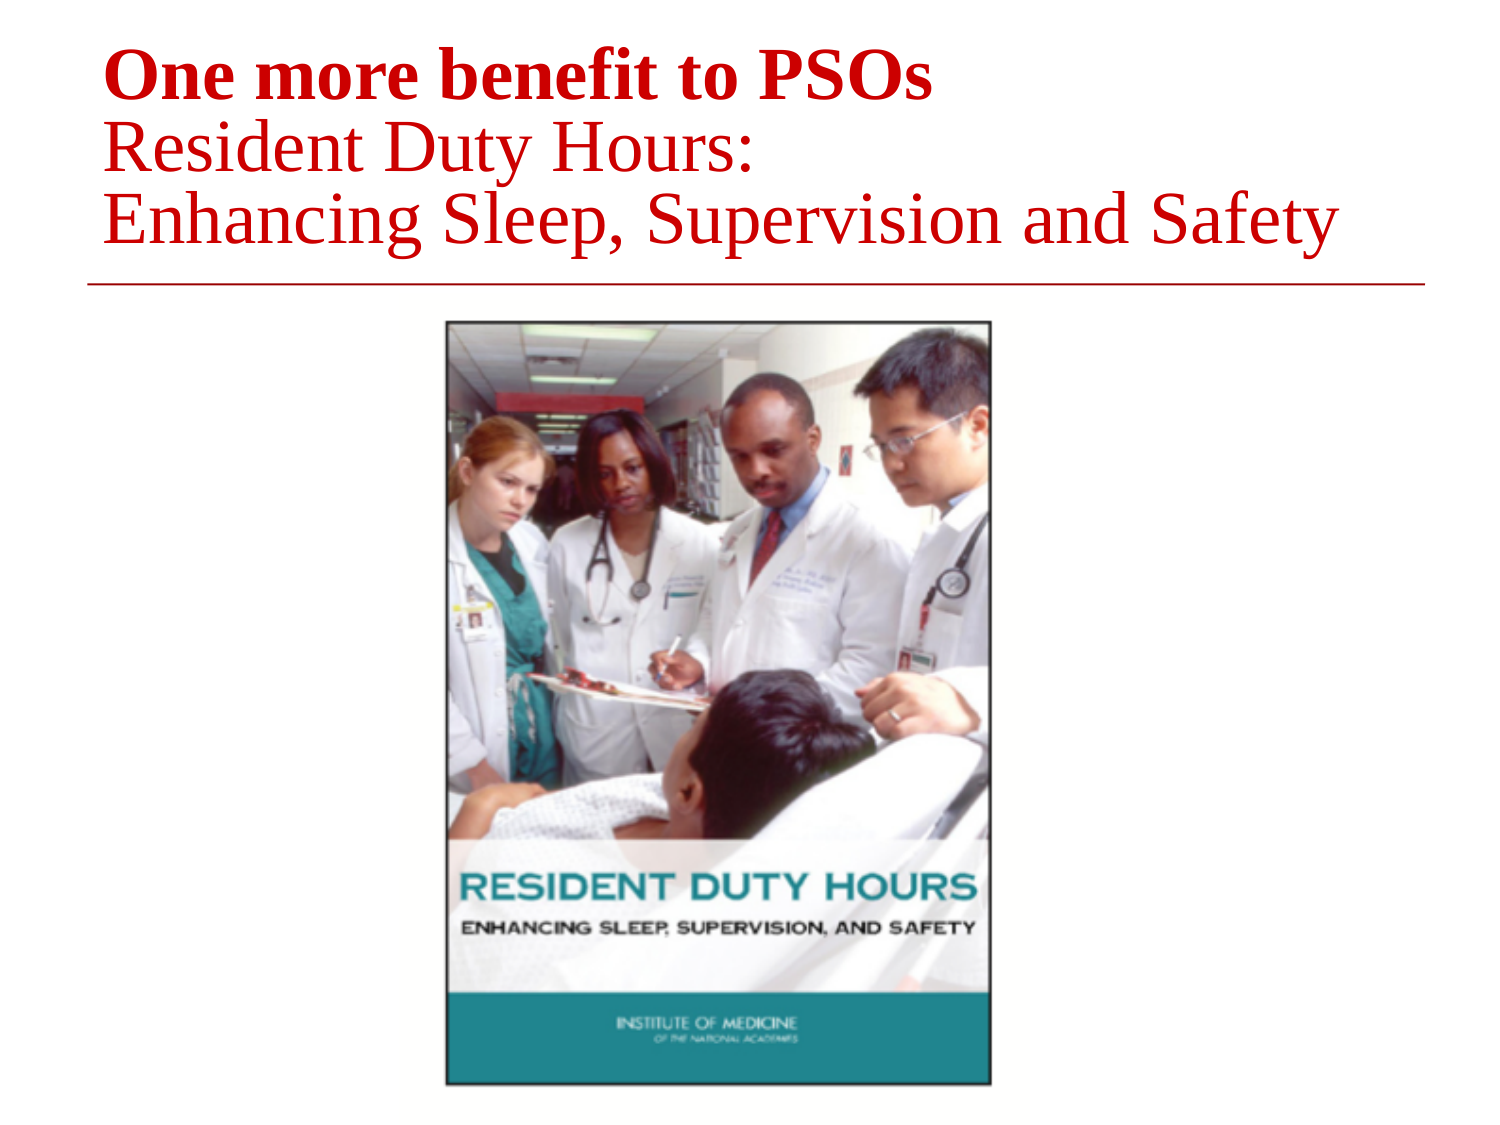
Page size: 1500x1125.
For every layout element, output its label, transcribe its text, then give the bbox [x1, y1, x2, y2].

picture [399, 293, 1030, 1125]
title One more benefit to PSOs Resident Duty Hours: Enhancing Sleep, Supervision and Safety [87, 77, 1425, 266]
